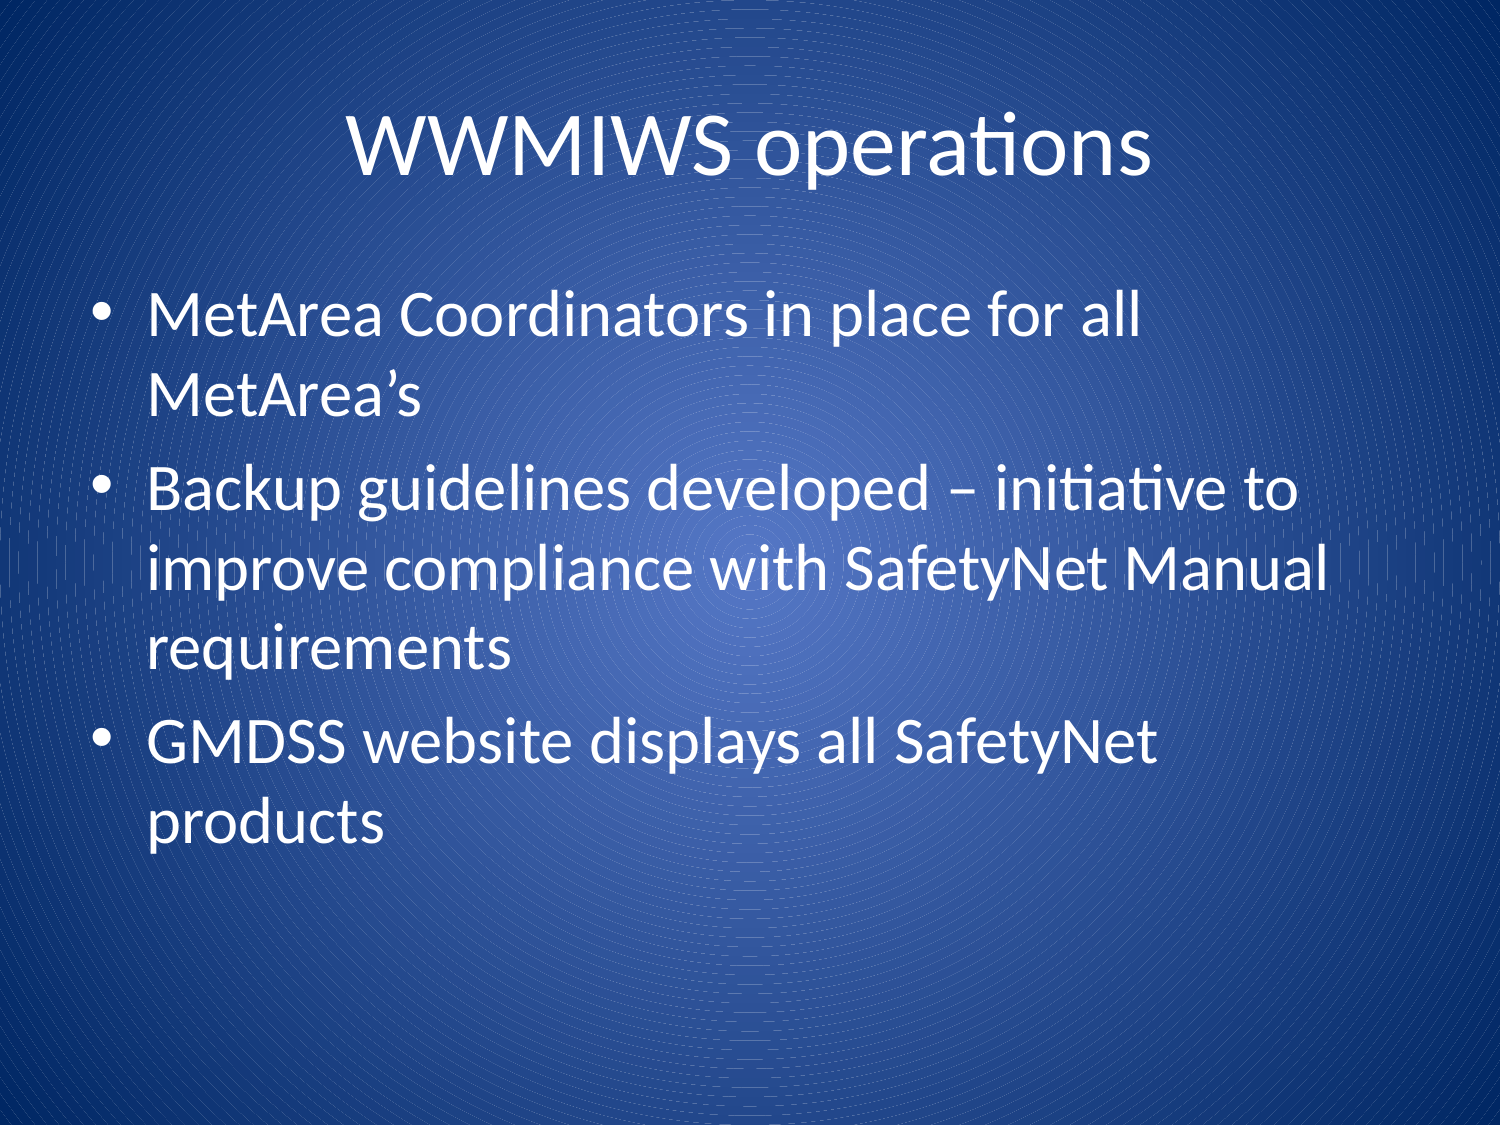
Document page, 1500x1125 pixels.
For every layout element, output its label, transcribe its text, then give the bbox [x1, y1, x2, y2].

title WWMIWS operations [75, 45, 1425, 233]
list MetArea Coordinators in place for all MetArea’s Backup guidelines developed – initiative to improve compliance with SafetyNet Manual requirements GMDSS website displays all SafetyNet products [75, 262, 1425, 1005]
